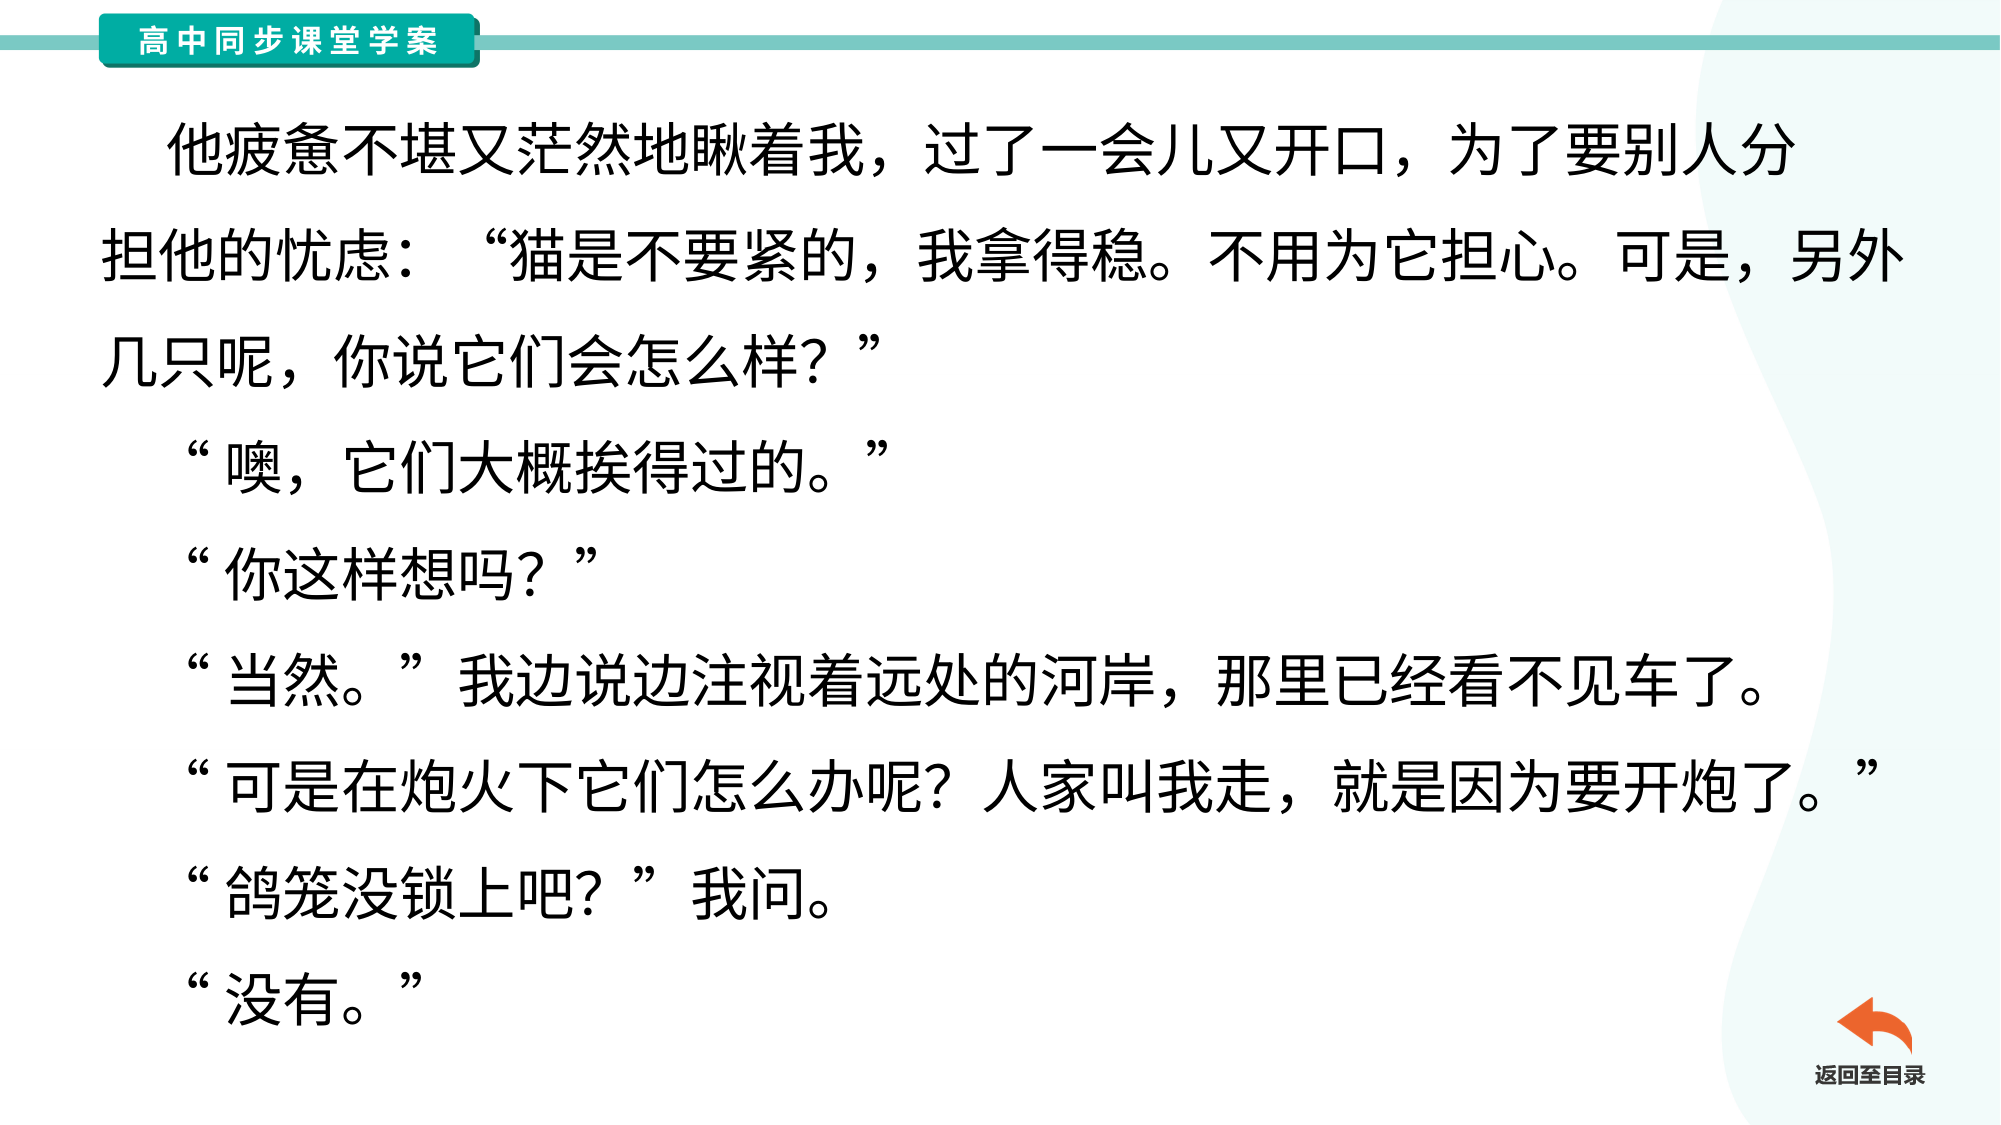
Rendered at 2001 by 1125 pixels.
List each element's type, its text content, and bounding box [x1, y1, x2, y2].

picture [0, 0, 2000, 1125]
text_box 他疲惫不堪又茫然地瞅着我，过了一会儿又开口，为了要别人分 担他的忧虑：“猫是不要紧的，我拿得稳。不用为它担心。可是，另外 几只呢，你说它们会怎么样？” “噢，它们大概挨得过的。” “你这样想吗？” “当然。”我边说边注视着远处的河岸，那里已经看不见车了。 “可是在炮火下它们怎么办呢？人家叫我走，就是因为要开炮了。” “鸽笼没锁上吧？”我问。 “没有。” [100, 76, 1899, 1033]
